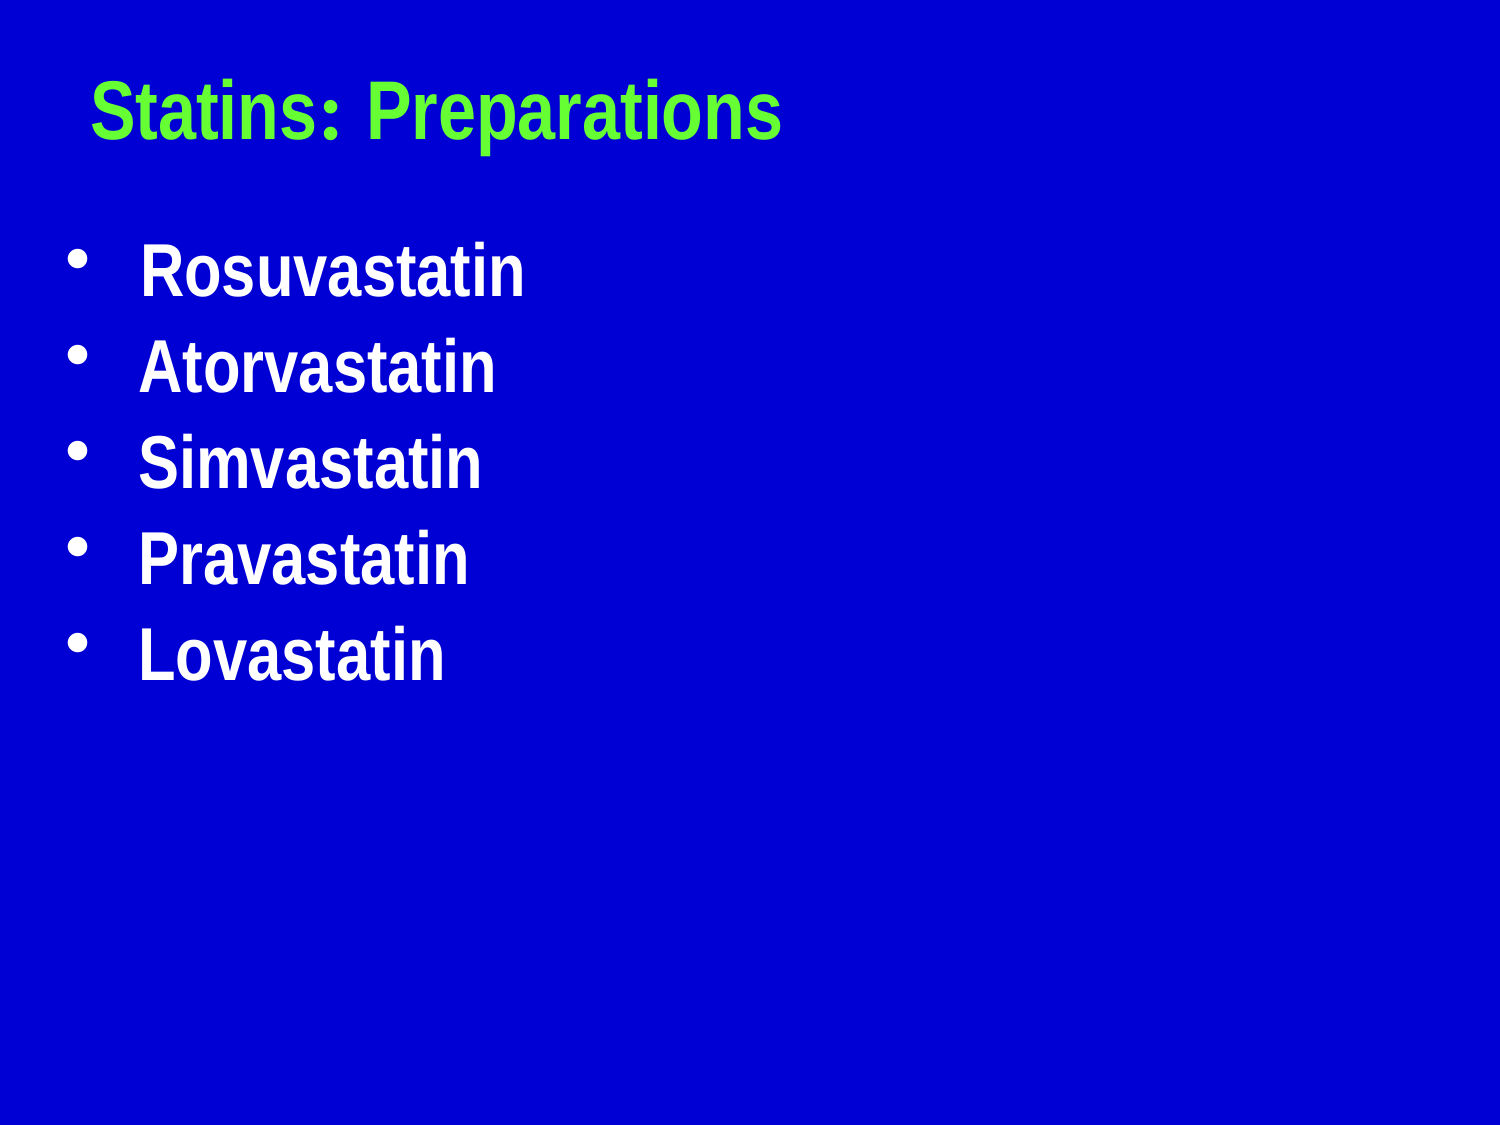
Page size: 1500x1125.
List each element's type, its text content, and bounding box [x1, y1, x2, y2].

title Statins: Preparations [74, 12, 1351, 201]
list Rosuvastatin Atorvastatin Simvastatin Pravastatin Lovastatin [49, 137, 1326, 813]
